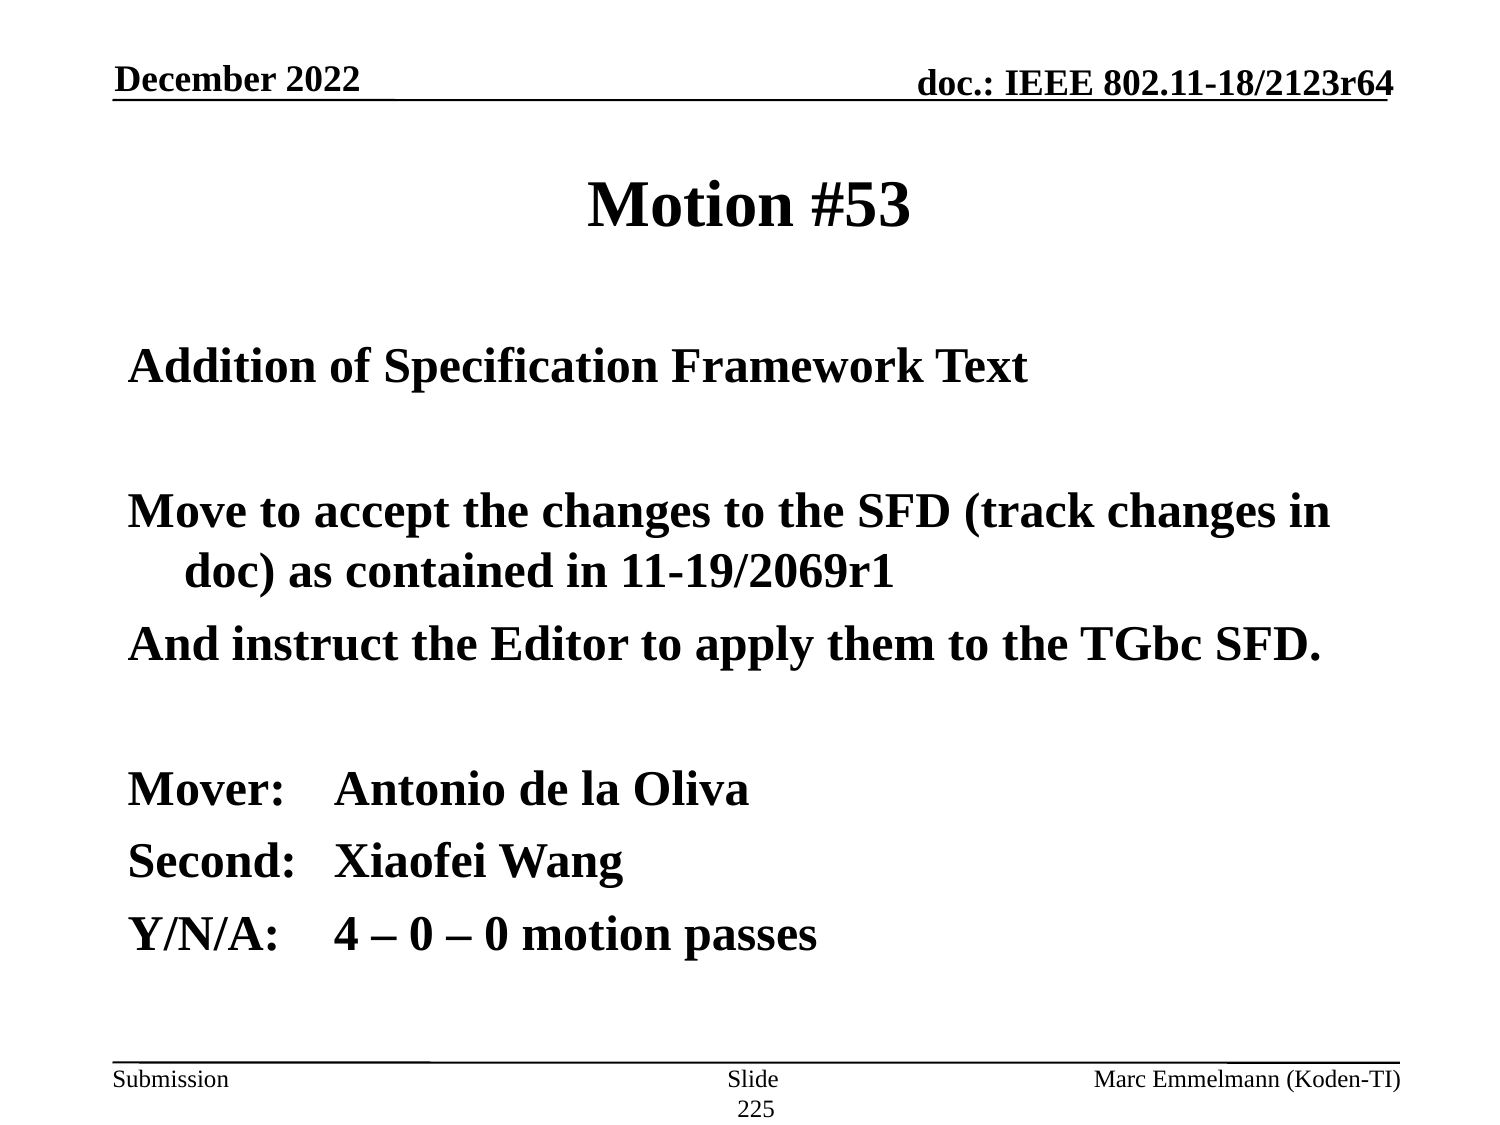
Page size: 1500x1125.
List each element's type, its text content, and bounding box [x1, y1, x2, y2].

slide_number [114, 54, 423, 100]
list Addition of Specification Framework Text Move to accept the changes to the SFD (track changes in doc) as contained in 11-19/2069r1 And instruct the Editor to apply them to the TGbc SFD. Mover: Antonio de la Oliva Second: Xiaofei Wang Y/N/A: 4 – 0 – 0 motion passes [112, 324, 1388, 1000]
footer Marc Emmelmann (Koden-TI) [878, 1061, 1402, 1093]
title Motion #53 [112, 112, 1388, 288]
slide_number Slide 225 [712, 1061, 800, 1123]
